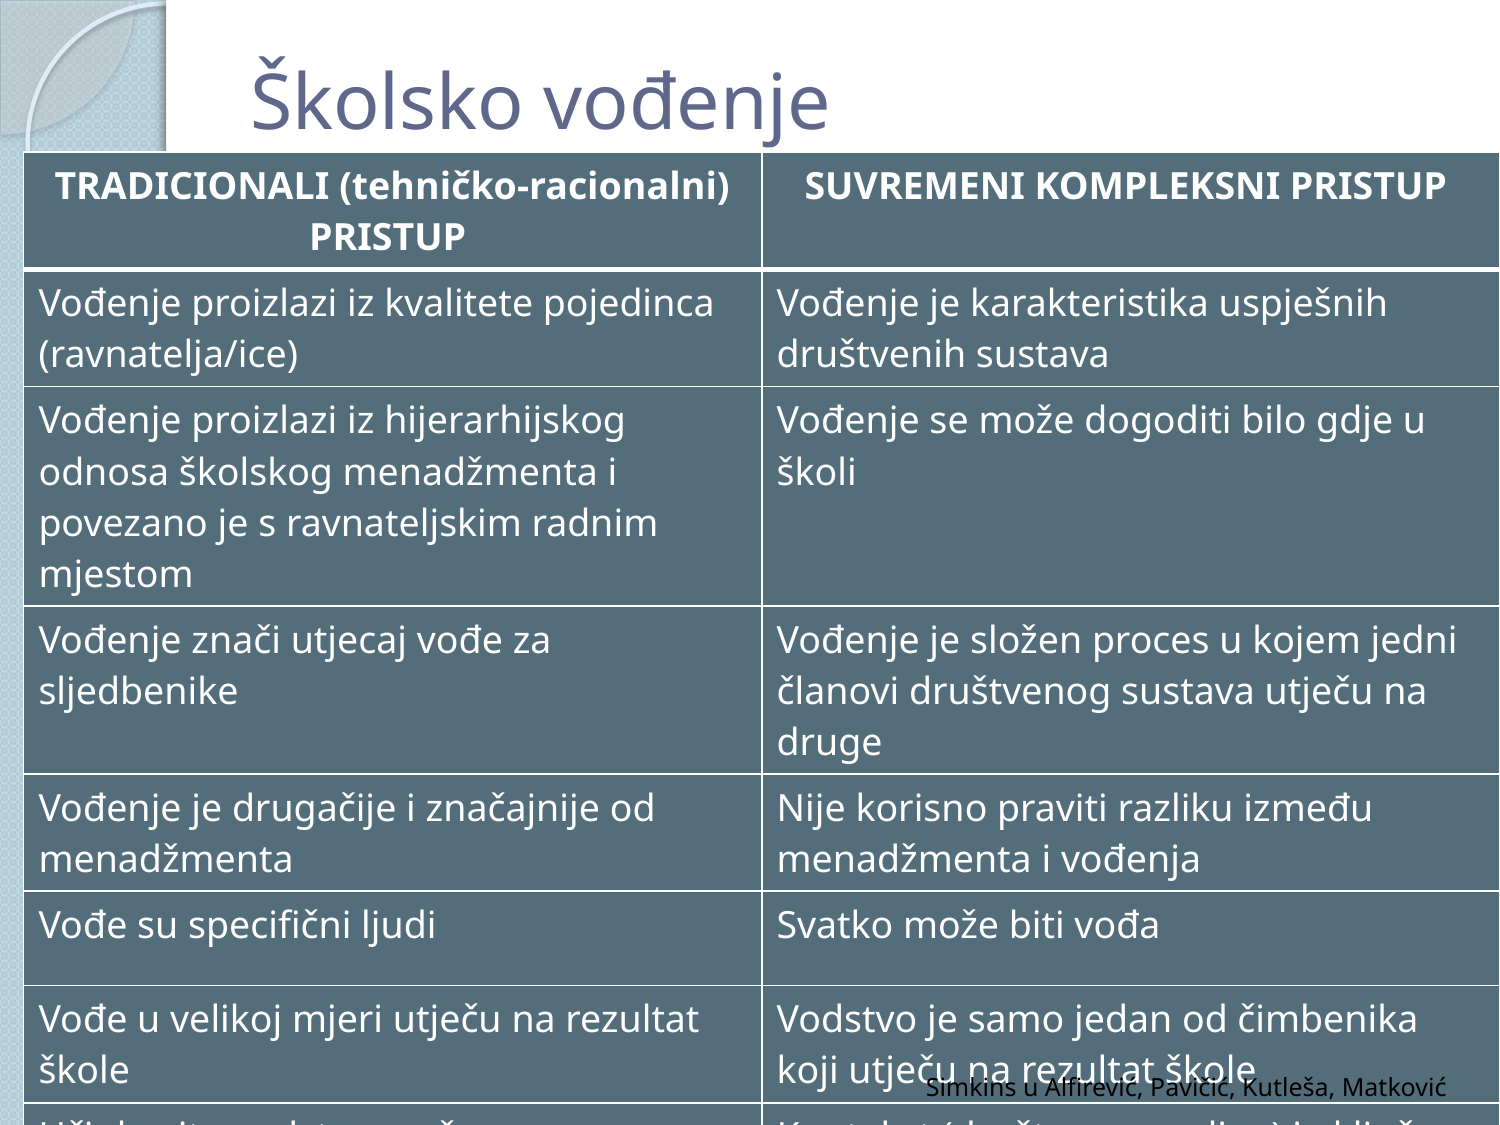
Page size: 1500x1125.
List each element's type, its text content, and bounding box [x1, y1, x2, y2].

table_cell Svatko može biti vođa [763, 892, 1499, 985]
title Školsko vođenje [235, 45, 1466, 151]
table_cell Vođenje se može dogoditi bilo gdje u školi [763, 387, 1499, 605]
table_cell Vođenje je drugačije i značajnije od menadžmenta [24, 775, 761, 890]
table_cell Vođenje proizlazi iz kvalitete pojedinca (ravnatelja/ice) [24, 272, 761, 386]
table_cell Vođe u velikoj mjeri utječu na rezultat škole [24, 986, 761, 1102]
text_box Simkins u Alfirević, Pavičić, Kutleša, Matković [911, 1064, 1463, 1110]
table_cell Vođenje proizlazi iz hijerarhijskog odnosa školskog menadžmenta i povezano je s ravnateljskim radnim mjestom [24, 387, 761, 605]
table_cell Kontekst (društvena sredina) je ključna za uspješnost vodstva [763, 1104, 1499, 1125]
table_header SUVREMENI KOMPLEKSNI PRISTUP [763, 153, 1499, 267]
table_header TRADICIONALI (tehničko-racionalni) PRISTUP [24, 153, 761, 267]
table_cell Vođe su specifični ljudi [24, 892, 761, 985]
table_cell Vođenje znači utjecaj vođe za sljedbenike [24, 607, 761, 773]
table_cell Vodstvo je samo jedan od čimbenika koji utječu na rezultat škole [763, 986, 1499, 1102]
table_cell Vođenje je karakteristika uspješnih društvenih sustava [763, 272, 1499, 386]
table_cell Učinkovito vodstvo može se generalizirati ( i naučiti) [24, 1104, 761, 1125]
table_cell Vođenje je složen proces u kojem jedni članovi društvenog sustava utječu na druge [763, 607, 1499, 773]
table_cell Nije korisno praviti razliku između menadžmenta i vođenja [763, 775, 1499, 890]
